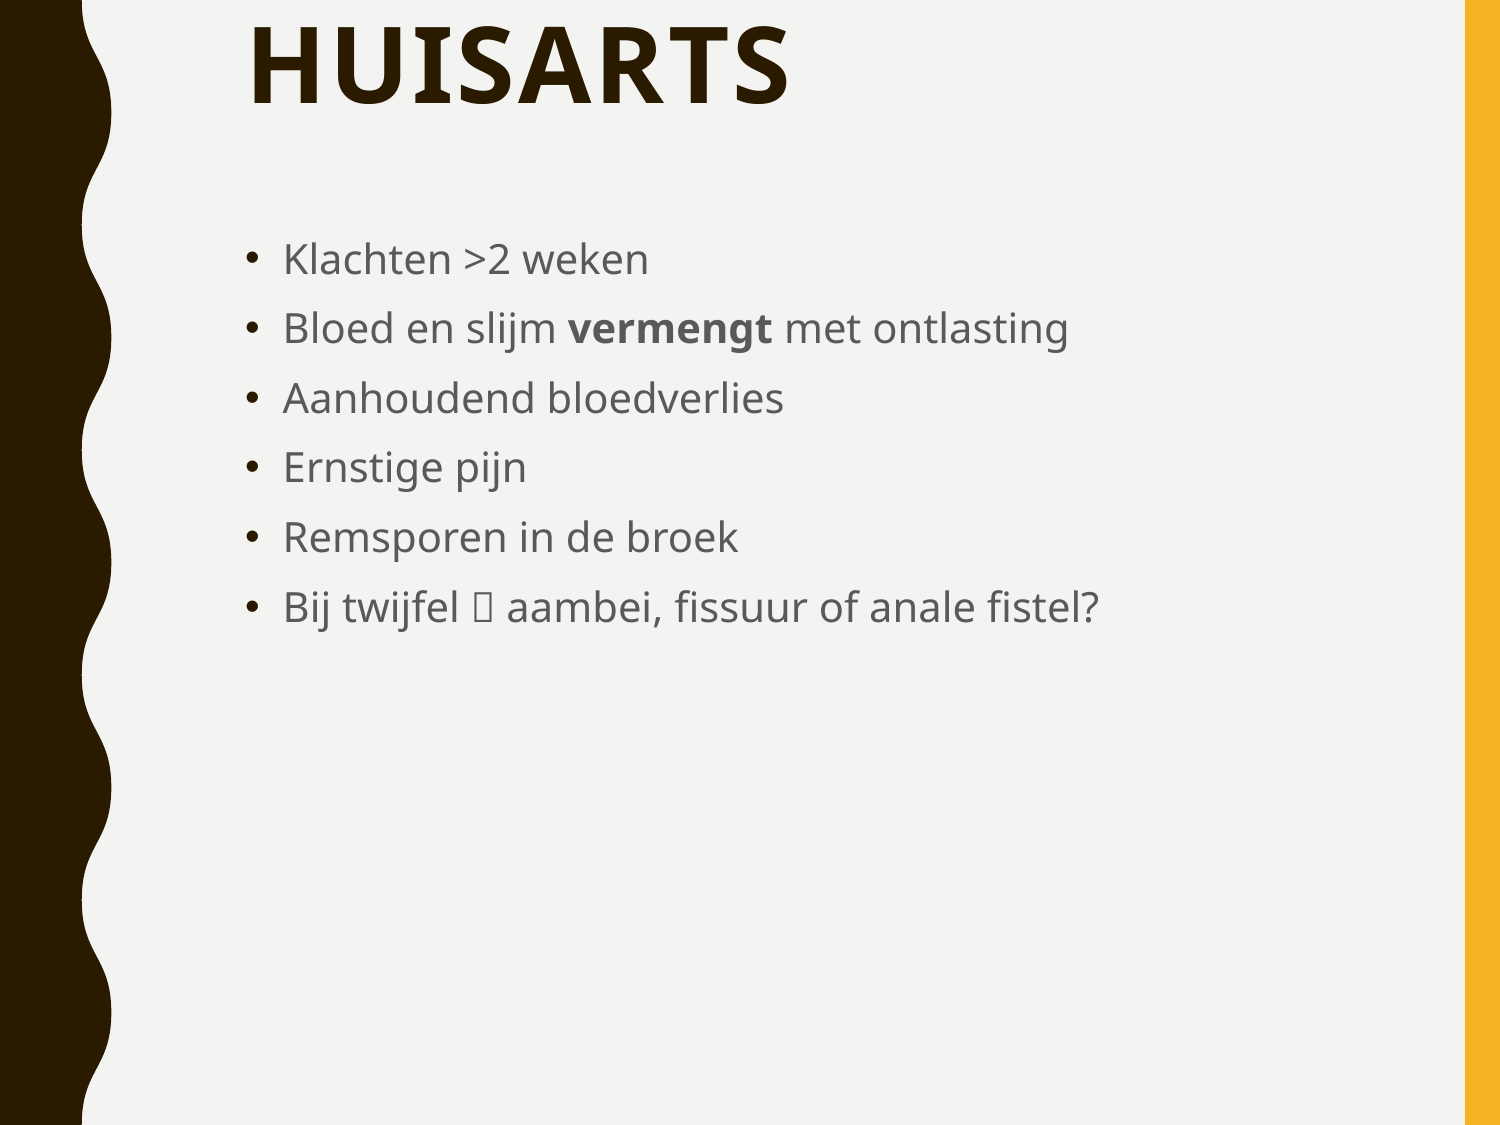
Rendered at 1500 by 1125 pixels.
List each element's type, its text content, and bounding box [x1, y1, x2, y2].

list Klachten >2 weken Bloed en slijm vermengt met ontlasting Aanhoudend bloedverlies Ernstige pijn Remsporen in de broek Bij twijfel  aambei, fissuur of anale fistel? [230, 219, 1466, 1049]
title Huisarts [230, 4, 1461, 192]
